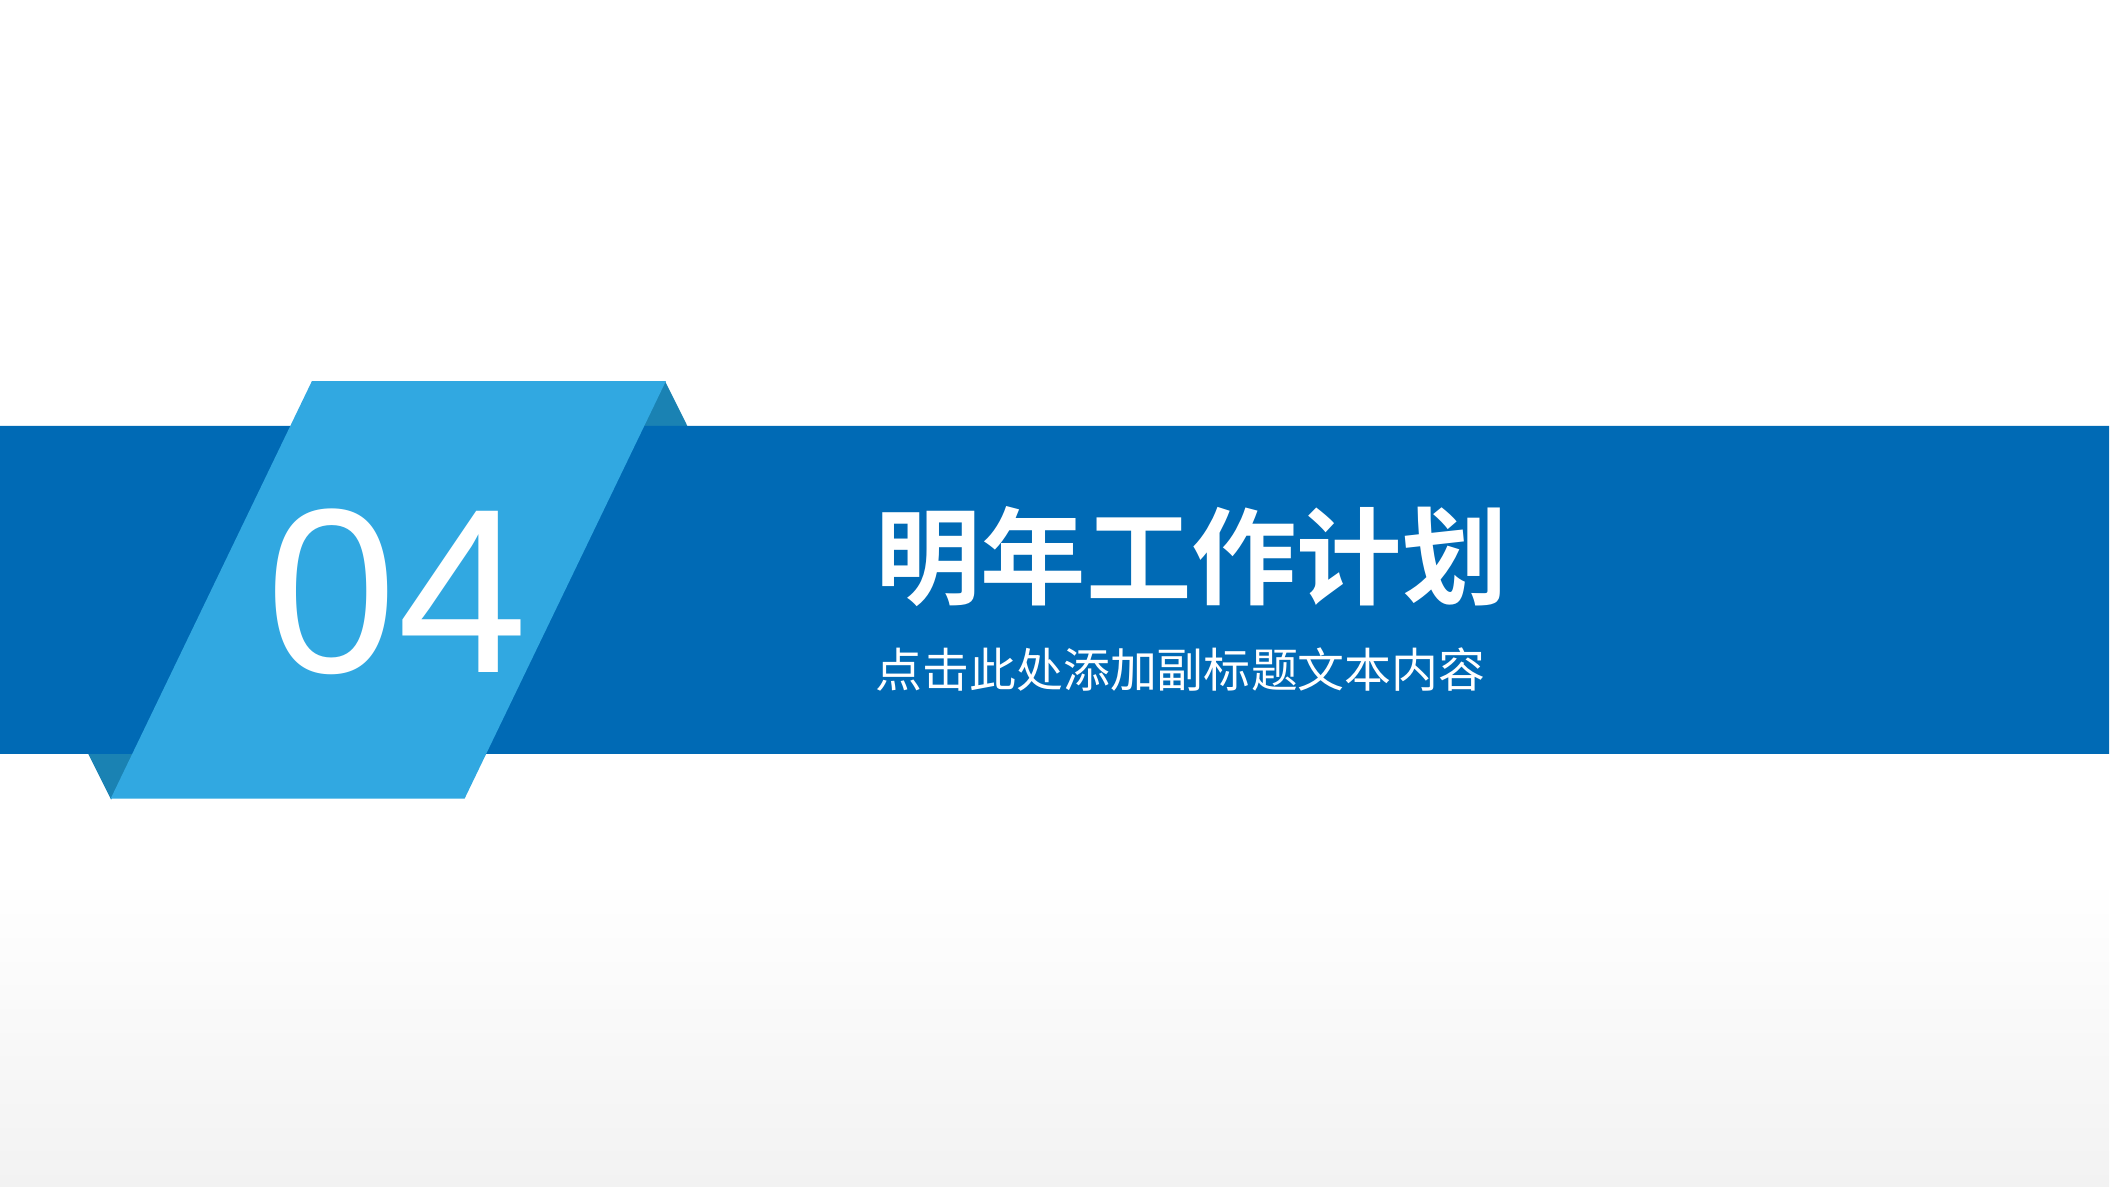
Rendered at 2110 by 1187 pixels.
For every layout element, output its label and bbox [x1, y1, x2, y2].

text_box [0, 380, 2110, 800]
